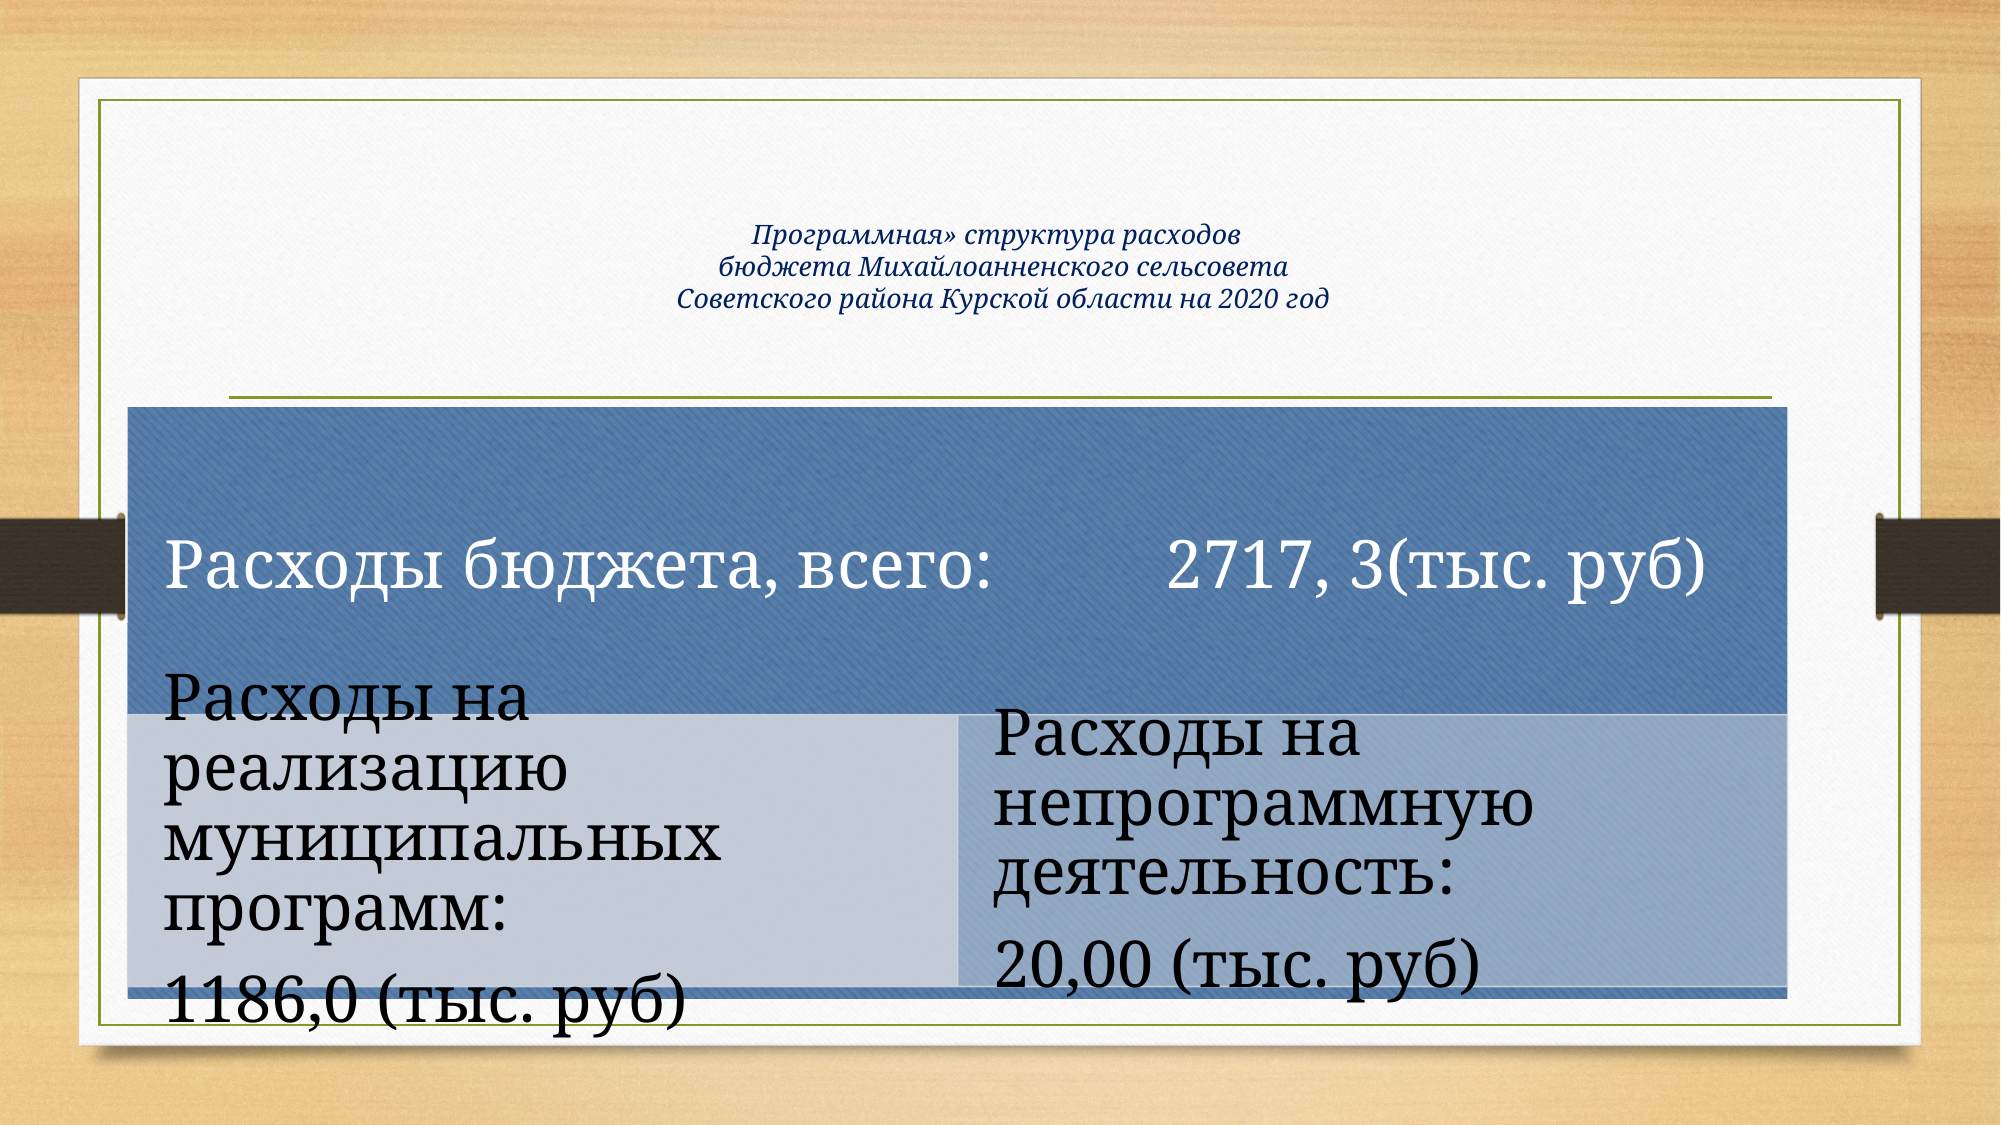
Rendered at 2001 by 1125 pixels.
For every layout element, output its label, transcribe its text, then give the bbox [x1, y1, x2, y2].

picture [0, 0, 2001, 1125]
title Программная» структура расходов бюджета Михайлоанненского сельсовета Советского района Курской области на 2020 год [212, 208, 1788, 359]
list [127, 407, 1788, 999]
